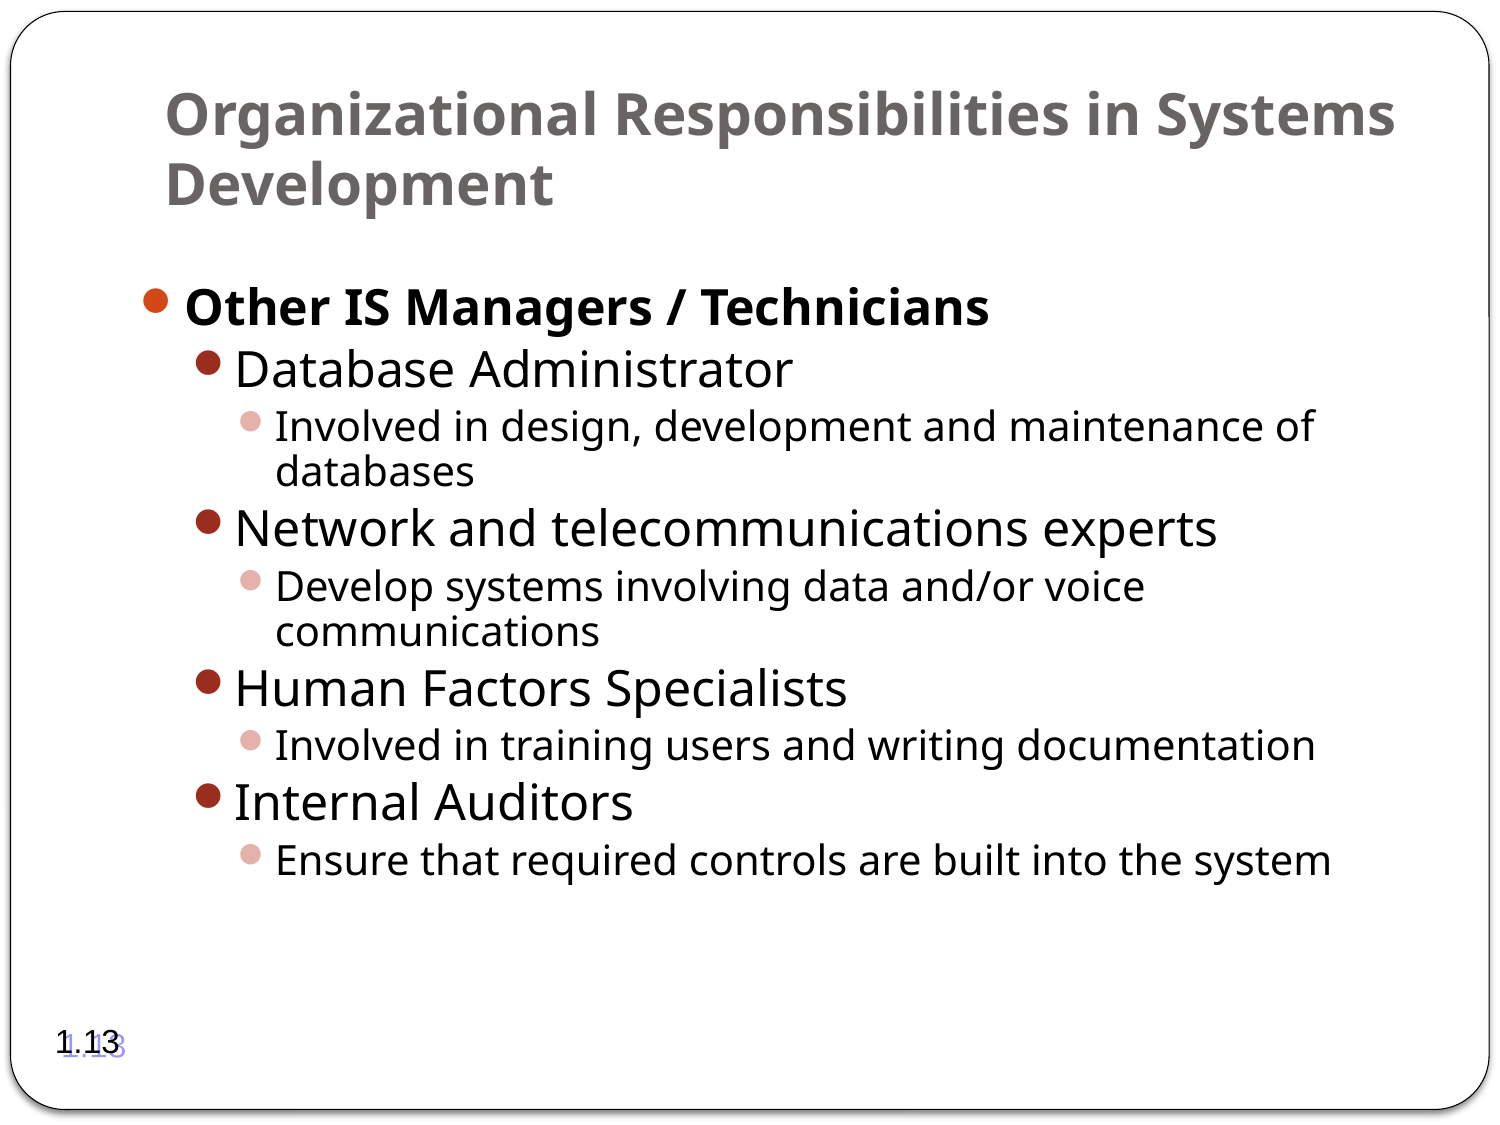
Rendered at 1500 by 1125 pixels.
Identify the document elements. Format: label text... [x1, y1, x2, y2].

text_box 1.13 [37, 1012, 138, 1107]
title Organizational Responsibilities in Systems Development [150, 45, 1425, 233]
list Other IS Managers / Technicians Database Administrator Involved in design, development and maintenance of databases Network and telecommunications experts Develop systems involving data and/or voice communications Human Factors Specialists Involved in training users and writing documentation Internal Auditors Ensure that required controls are built into the system [125, 275, 1400, 950]
